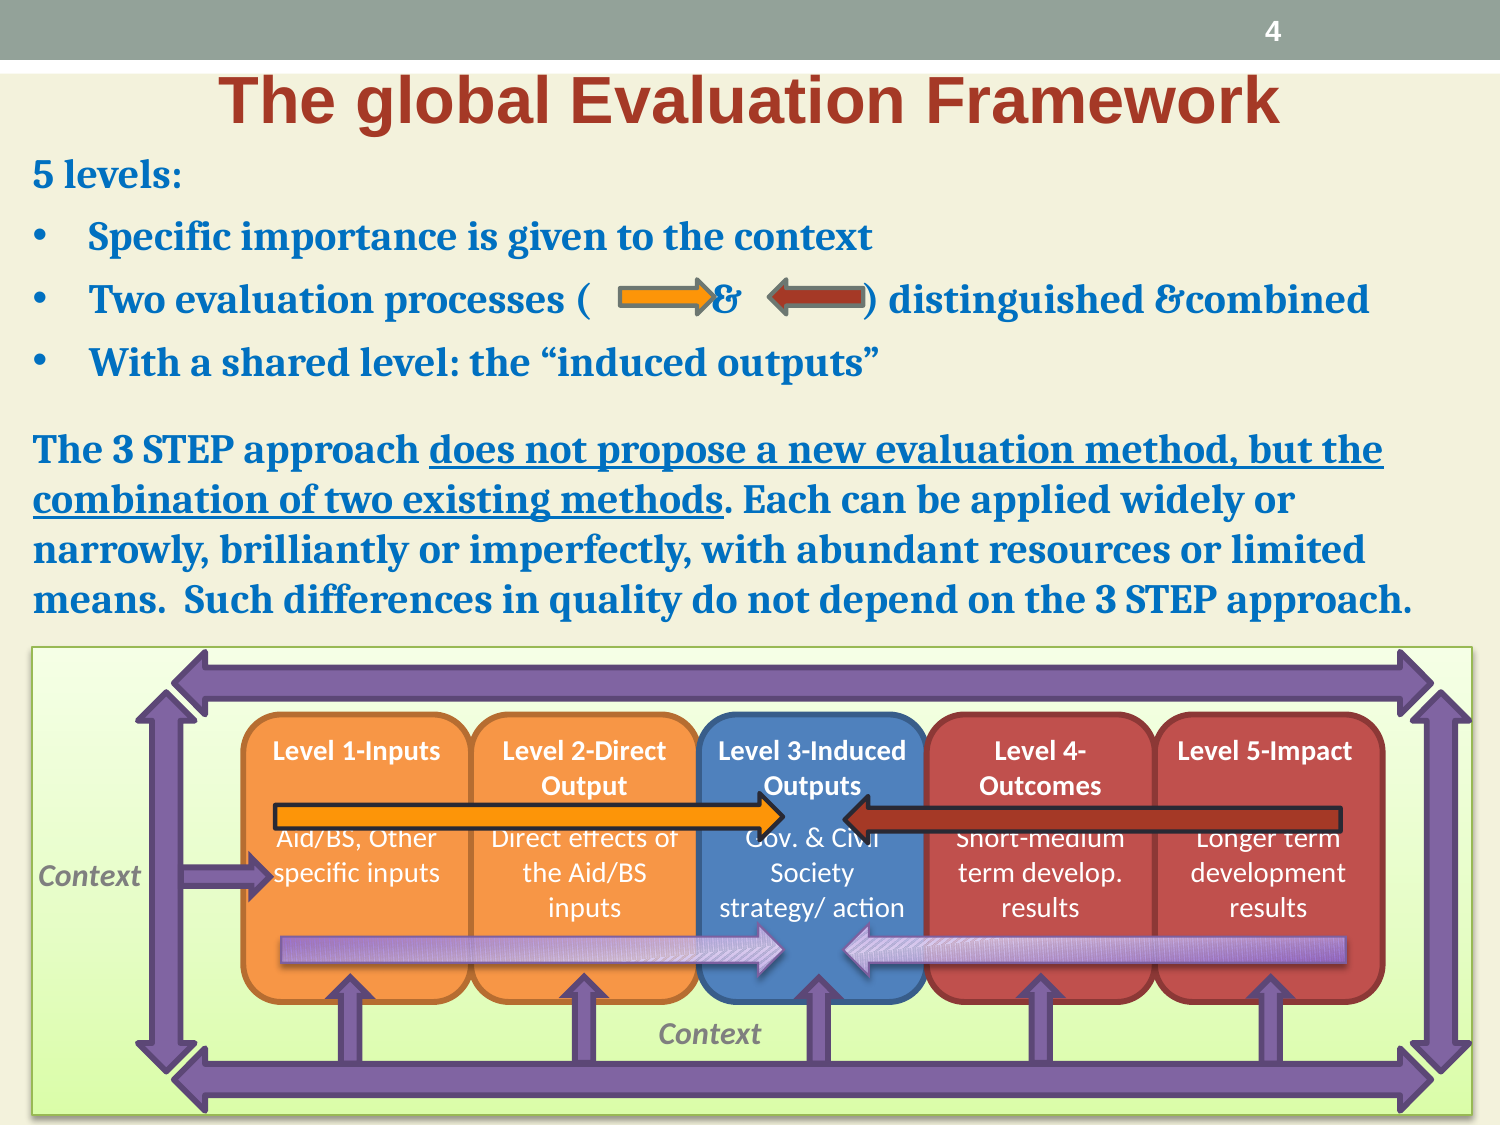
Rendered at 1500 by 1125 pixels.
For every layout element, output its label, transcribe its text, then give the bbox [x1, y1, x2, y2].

text_box [766, 277, 866, 317]
text_box The global Evaluation Framework [17, 68, 1483, 126]
text_box [617, 277, 717, 317]
slide_number 4 [1250, 3, 1425, 57]
picture [17, 640, 1483, 1125]
text_box 5 levels: Specific importance is given to the context Two evaluation processes ( & ) distinguished &combined With a shared level: the “induced outputs” The 3 STEP approach does not propose a new evaluation method, but the combination of two existing methods. Each can be applied widely or narrowly, brilliantly or imperfectly, with abundant resources or limited means. Such differences in quality do not depend on the 3 STEP approach. [17, 139, 1471, 630]
